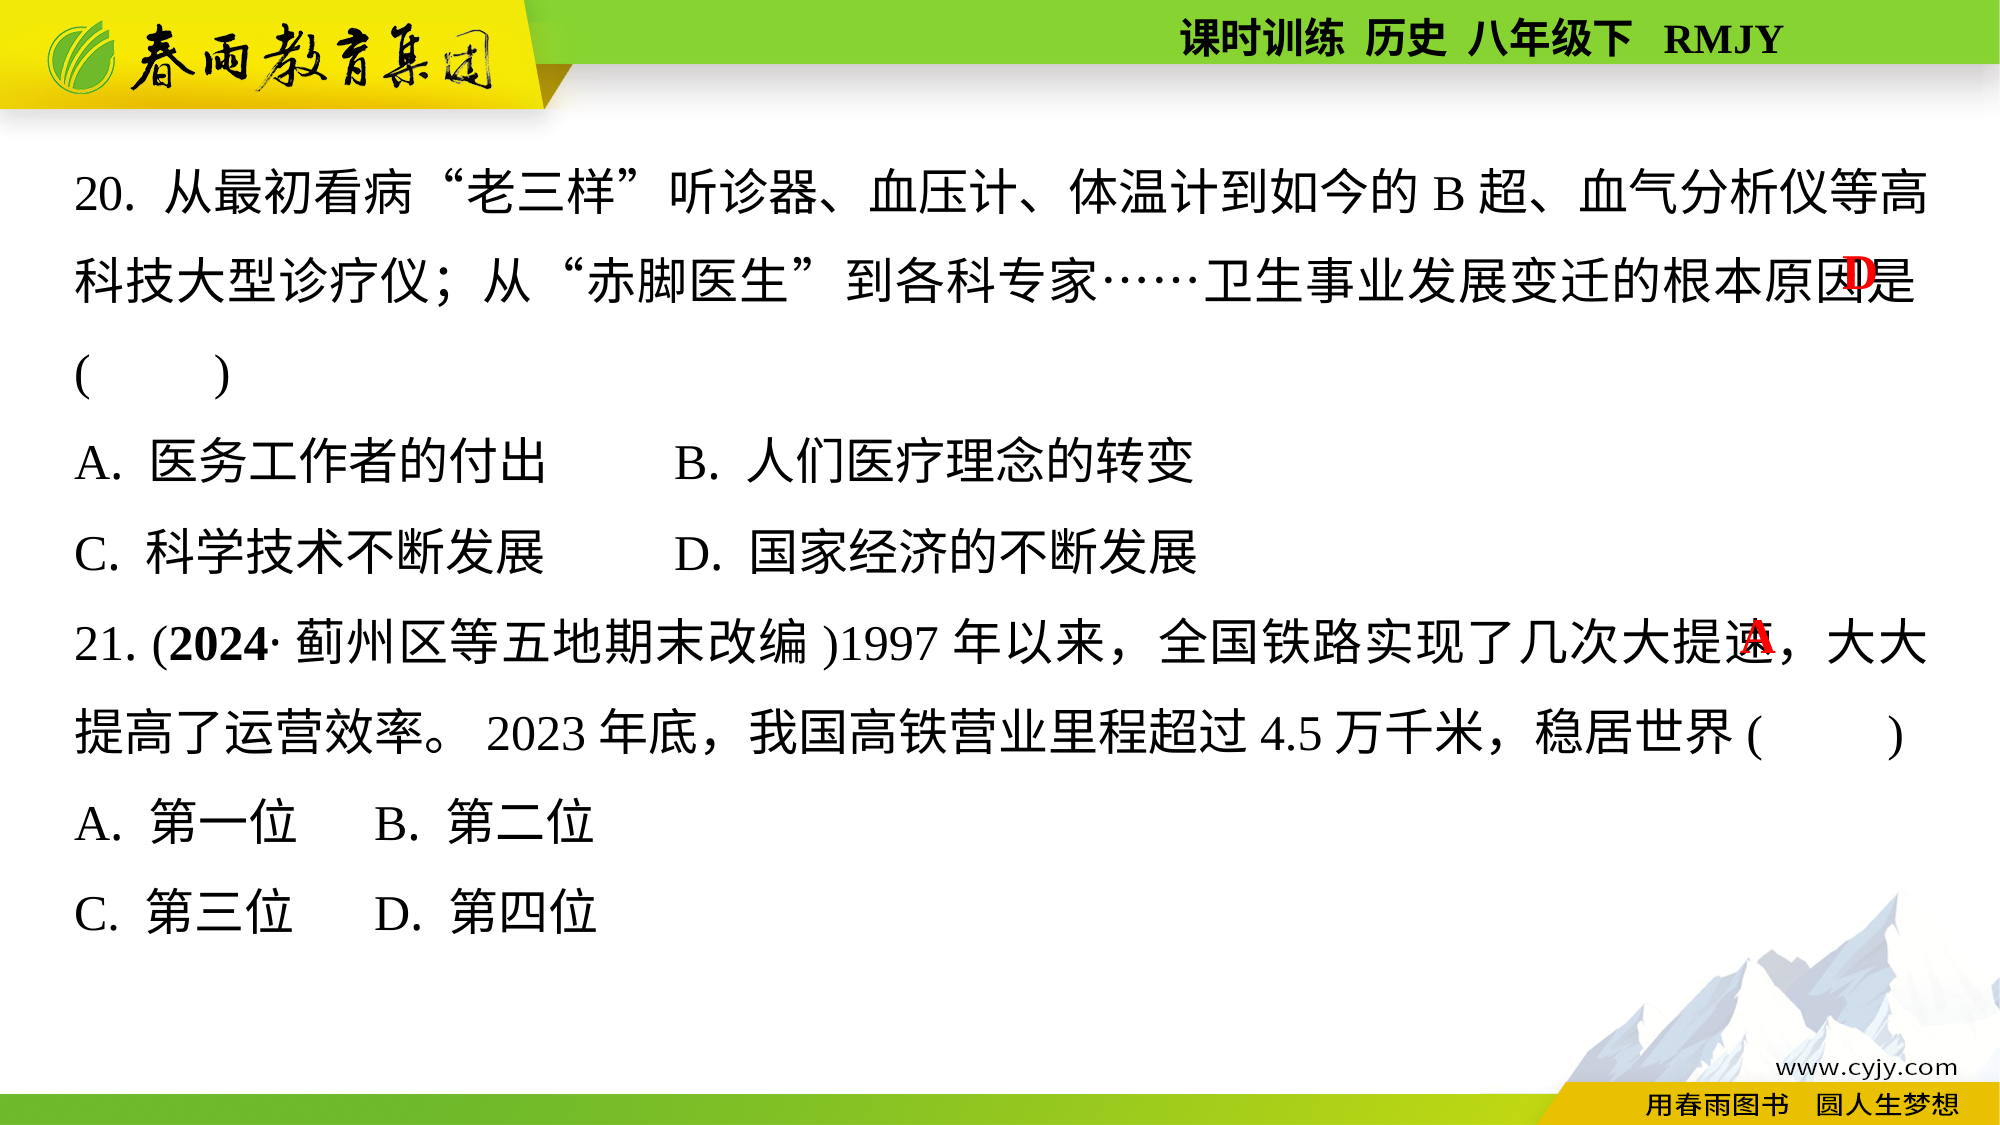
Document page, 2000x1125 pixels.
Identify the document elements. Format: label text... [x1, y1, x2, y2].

list 20. 从最初看病“老三样”听诊器、血压计、体温计到如今的B超、血气分析仪等高科技大型诊疗仪；从“赤脚医生”到各科专家……卫生事业发展变迁的根本原因是( ) A. 医务工作者的付出 B. 人们医疗理念的转变 C. 科学技术不断发展 D. 国家经济的不断发展 21. (2024·蓟州区等五地期末改编)1997年以来，全国铁路实现了几次大提速，大大提高了运营效率。2023年底，我国高铁营业里程超过4.5万千米，稳居世界( ) A. 第一位 B. 第二位 C. 第三位 D. 第四位 [59, 122, 1944, 865]
text_box A [1724, 596, 1791, 672]
picture [0, 0, 2000, 1125]
text_box D [1827, 231, 1893, 307]
